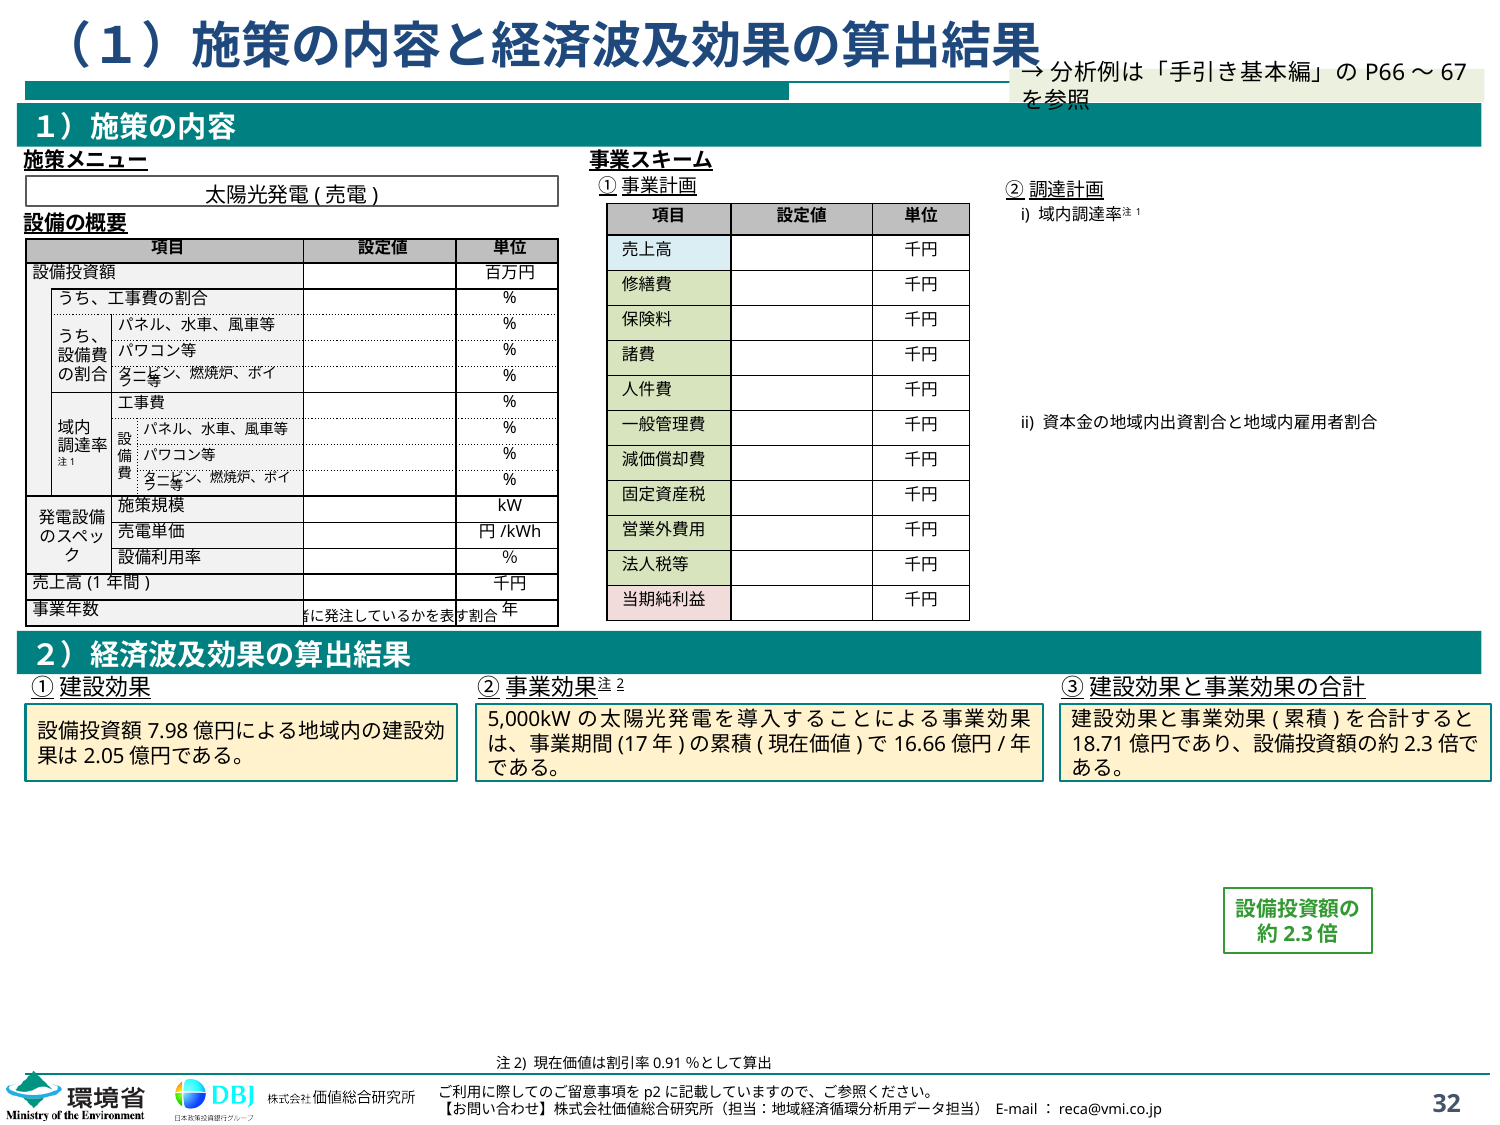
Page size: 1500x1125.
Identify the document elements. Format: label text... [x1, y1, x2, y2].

table_cell [732, 516, 872, 550]
table_cell [732, 586, 872, 620]
table_cell 法人税等 [608, 551, 730, 585]
table_cell % [457, 341, 557, 367]
table_cell [732, 481, 872, 515]
table_cell [732, 551, 872, 585]
table_cell 事業年数 [27, 601, 303, 625]
table_cell 千円 [873, 446, 969, 480]
table_cell [732, 271, 872, 305]
text_box 事業スキーム [589, 147, 737, 172]
text_box ②事業効果注2 [462, 675, 853, 708]
table_cell [27, 289, 51, 495]
slide_number 32 [1393, 1079, 1500, 1122]
table_cell 修繕費 [608, 271, 730, 305]
table_cell 当期純利益 [608, 586, 730, 620]
table_cell 千円 [873, 306, 969, 340]
table_cell 売電単価 [112, 523, 303, 548]
table_cell 千円 [873, 376, 969, 410]
table_cell 百万円 [457, 264, 557, 288]
table_cell % [457, 393, 557, 418]
table_cell 千円 [873, 586, 969, 620]
table_cell % [457, 290, 557, 315]
table_cell うち、 設備費 の割合 [52, 315, 111, 392]
table_cell 円/kWh [457, 523, 557, 548]
table_cell [304, 497, 455, 522]
table_cell 固定資産税 [608, 481, 730, 515]
text_box １）施策の内容 [16, 103, 1482, 147]
text_box ③建設効果と事業効果の合計 [1046, 675, 1437, 708]
text_box 設備投資額の約2.3倍 [1224, 887, 1372, 953]
text_box 設備投資額7.98億円による地域内の建設効果は2.05億円である。 [25, 704, 457, 781]
text_box 施策メニュー [23, 147, 172, 172]
table_header 単位 [873, 204, 969, 234]
table_cell 年 [457, 601, 557, 625]
table_cell [304, 290, 455, 315]
table_header 設定値 [732, 204, 872, 234]
table_cell [732, 411, 872, 445]
table_cell 売上高 [608, 236, 730, 270]
text_box 5,000kWの太陽光発電を導入することによる事業効果は、事業期間(17年)の累積(現在価値)で16.66億円/年である。 [475, 704, 1043, 781]
table_cell [304, 444, 455, 470]
table_cell % [457, 418, 557, 444]
table_cell 営業外費用 [608, 516, 730, 550]
table_cell 一般管理費 [608, 411, 730, 445]
table_cell [304, 601, 455, 625]
text_box 建設効果と事業効果(累積)を合計すると18.71億円であり、設備投資額の約2.3倍である。 [1060, 704, 1492, 781]
table_cell [304, 341, 455, 367]
table_header 単位 [457, 240, 557, 262]
picture [2, 1071, 148, 1125]
picture [171, 1075, 419, 1125]
table_cell タービン、燃焼炉、ボイラー等 [112, 367, 303, 392]
table_cell ％ [457, 549, 557, 573]
table_cell 設備投資額 [27, 264, 303, 289]
table_cell パワコン等 [112, 341, 303, 367]
text_box ②調達計画 [1005, 177, 1183, 201]
table_cell 施策規模 [112, 497, 303, 522]
table_cell [304, 575, 455, 599]
table_cell % [457, 367, 557, 392]
table_cell 保険料 [608, 306, 730, 340]
table_cell [732, 376, 872, 410]
table_cell % [457, 444, 557, 470]
table_cell [732, 341, 872, 375]
table_cell kW [457, 497, 557, 522]
table_cell [304, 315, 455, 341]
table_cell 千円 [873, 236, 969, 270]
table_cell [304, 393, 455, 418]
title （１）施策の内容と経済波及効果の算出結果 [25, 0, 1355, 82]
table_header 項目 [27, 240, 303, 262]
text_box ①事業計画 [598, 174, 776, 197]
text_box ii) 資本金の地域内出資割合と地域内雇用者割合 [1020, 411, 1413, 432]
table_header 設定値 [304, 240, 455, 262]
text_box ①建設効果 [16, 675, 407, 708]
table_cell 工事費 [112, 393, 303, 418]
table_cell 域内 調達率 注1 [52, 393, 111, 495]
table_cell [304, 418, 455, 444]
table_cell パワコン等 [137, 444, 303, 470]
table_cell パネル、水車、風車等 [137, 418, 303, 444]
table_cell [304, 264, 455, 288]
table_cell 千円 [873, 481, 969, 515]
table_cell 発電設備 のスペック [27, 497, 111, 573]
table_cell 千円 [873, 411, 969, 445]
text_box i) 域内調達率注1 [1020, 203, 1169, 224]
text_box ２）経済波及効果の算出結果 [16, 630, 1482, 675]
table_cell 減価償却費 [608, 446, 730, 480]
table_cell [304, 367, 455, 392]
table_cell 売上高(1年間) [27, 575, 303, 599]
table_cell 設備費 [112, 418, 137, 495]
table_cell 千円 [873, 516, 969, 550]
table_cell 千円 [457, 575, 557, 599]
table_cell 千円 [873, 271, 969, 305]
table_cell うち、工事費の割合 [52, 290, 303, 315]
table_cell 千円 [873, 341, 969, 375]
text_box 注2) 現在価値は割引率0.91％として算出 [496, 1055, 1028, 1072]
table_header 項目 [608, 204, 730, 234]
table_cell [304, 549, 455, 573]
text_box 太陽光発電(売電) [26, 176, 558, 206]
table_cell 千円 [873, 551, 969, 585]
table_cell タービン、燃焼炉、ボイラー等 [137, 470, 303, 495]
table_cell [304, 470, 455, 495]
text_box 設備の概要 [23, 209, 201, 235]
table_cell 諸費 [608, 341, 730, 375]
table_cell 人件費 [608, 376, 730, 410]
table_cell % [457, 470, 557, 495]
table_cell [732, 306, 872, 340]
table_cell パネル、水車、風車等 [112, 315, 303, 341]
table_cell [304, 523, 455, 548]
table_cell [732, 446, 872, 480]
table_cell 設備利用率 [112, 549, 303, 573]
table_cell [732, 236, 872, 270]
text_box →分析例は「手引き基本編」のP66～67を参照 [1009, 68, 1485, 102]
table_cell % [457, 315, 557, 341]
